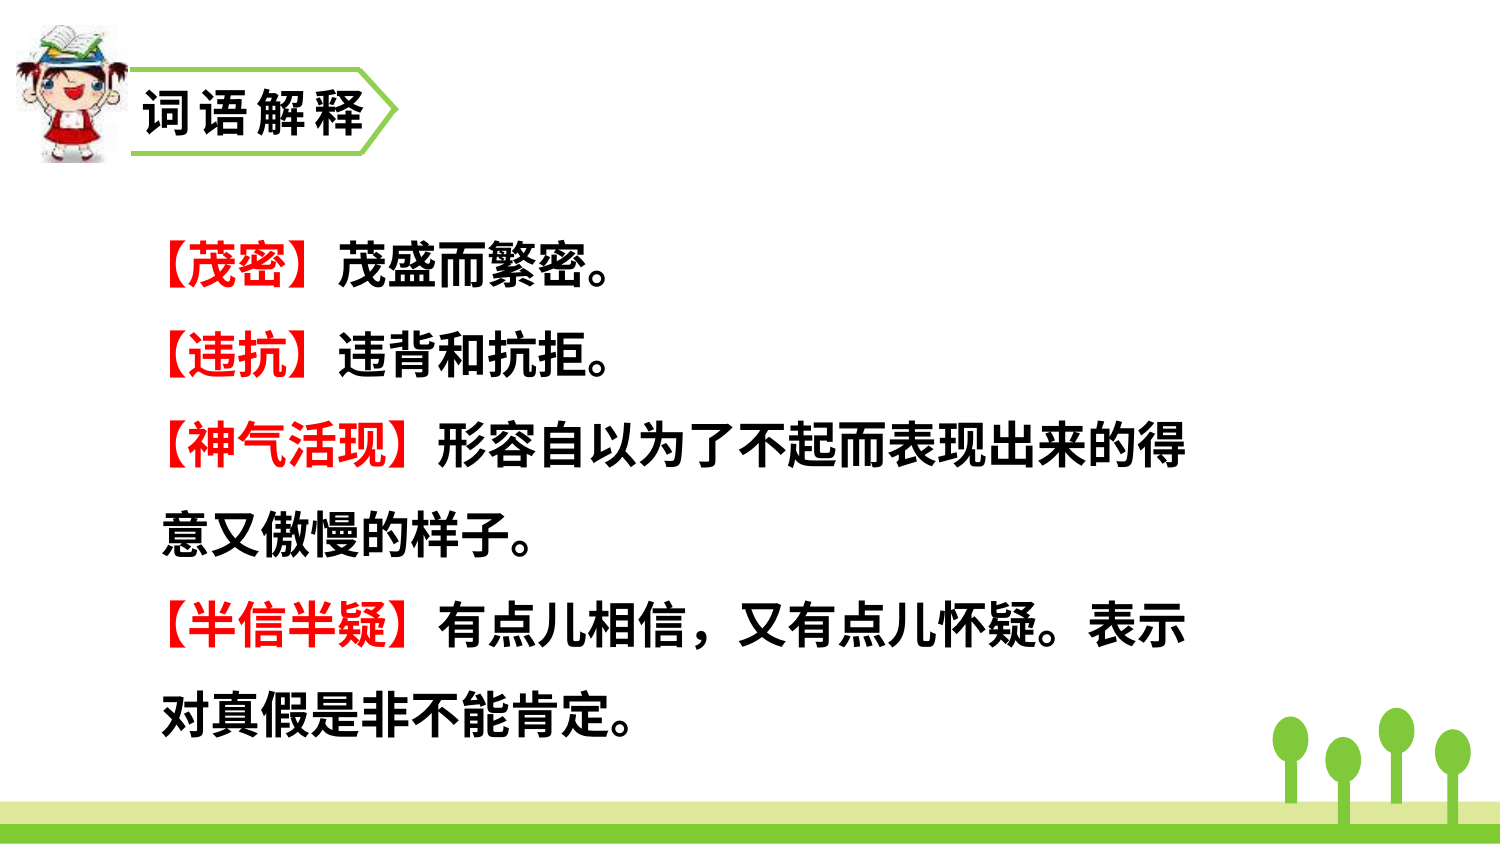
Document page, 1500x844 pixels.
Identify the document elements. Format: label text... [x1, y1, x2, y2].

picture [0, 0, 1500, 801]
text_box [16, 25, 403, 163]
text_box 【茂密】茂盛而繁密。 【违抗】违背和抗拒。 【神气活现】形容自以为了不起而表现出来的得 意又傲慢的样子。 【半信半疑】有点儿相信，又有点儿怀疑。表示 对真假是非不能肯定。 [126, 197, 1228, 749]
